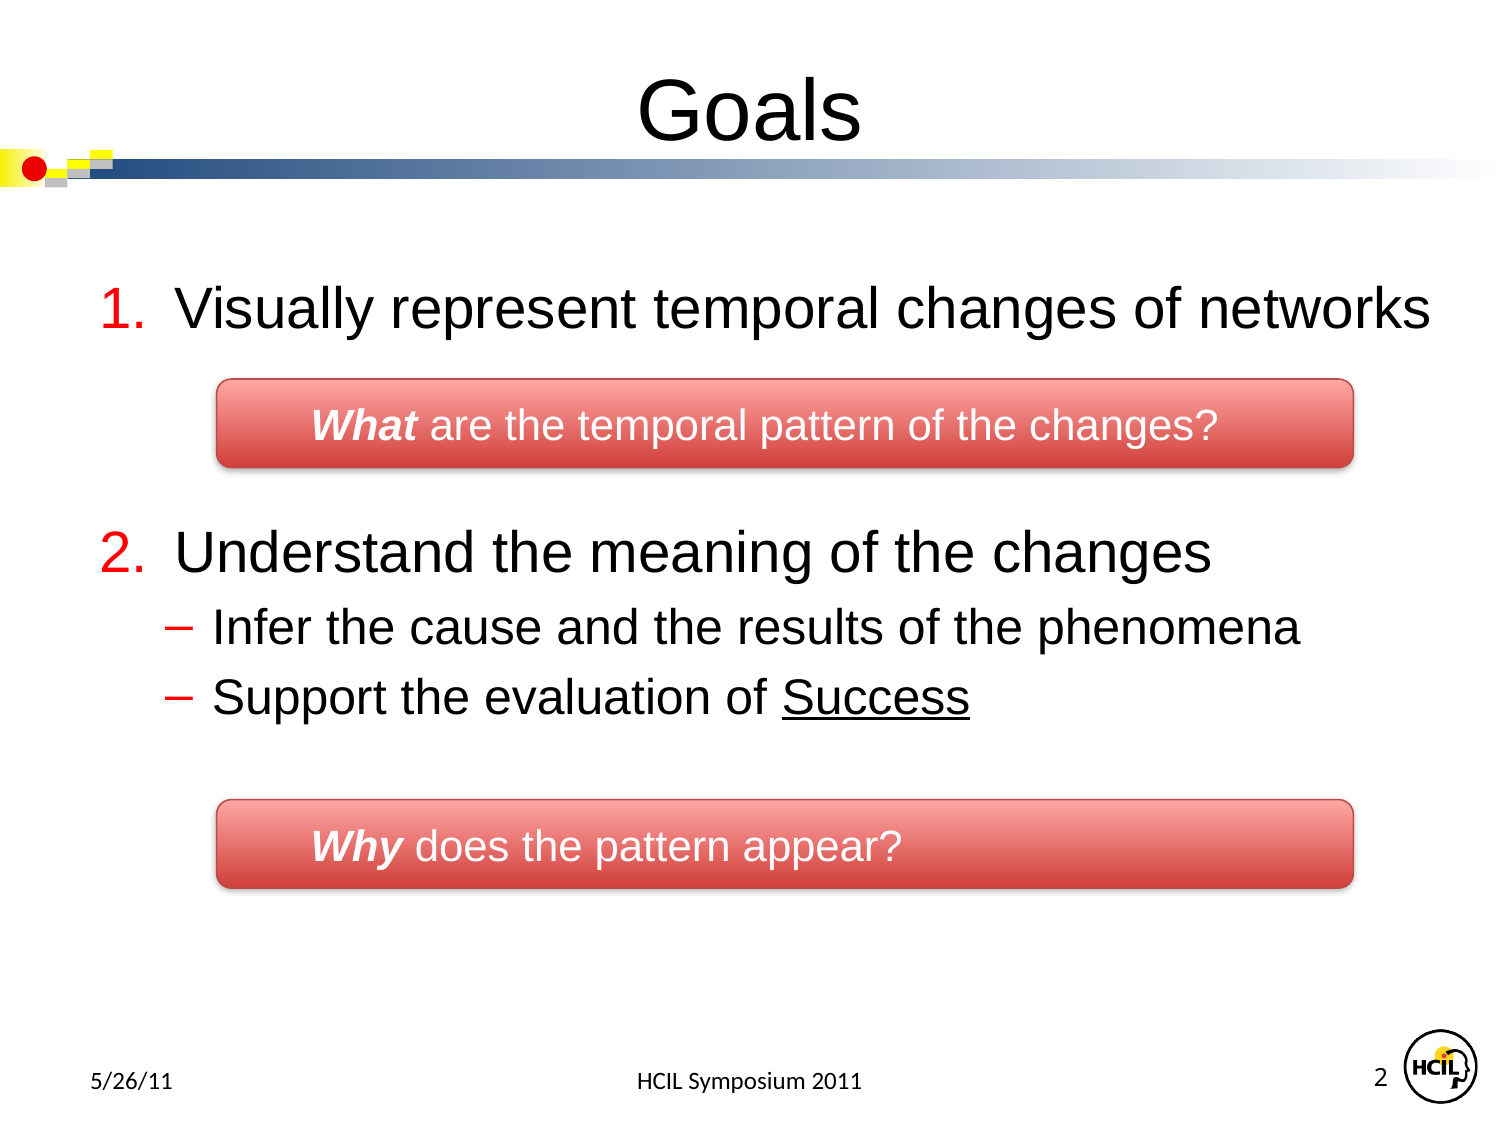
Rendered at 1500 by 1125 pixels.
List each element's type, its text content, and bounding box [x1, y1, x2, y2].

picture [1403, 1029, 1478, 1104]
text_box Why does the pattern appear? [215, 798, 1355, 889]
list Visually represent temporal changes of networks Understand the meaning of the changes Infer the cause and the results of the phenomena Support the evaluation of Success [75, 262, 1472, 900]
footer HCIL Symposium 2011 [512, 1042, 988, 1103]
text_box What are the temporal pattern of the changes? [215, 378, 1355, 469]
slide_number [74, 1042, 426, 1103]
slide_number 1 [1074, 1042, 1404, 1103]
title Goals [75, 45, 1425, 166]
